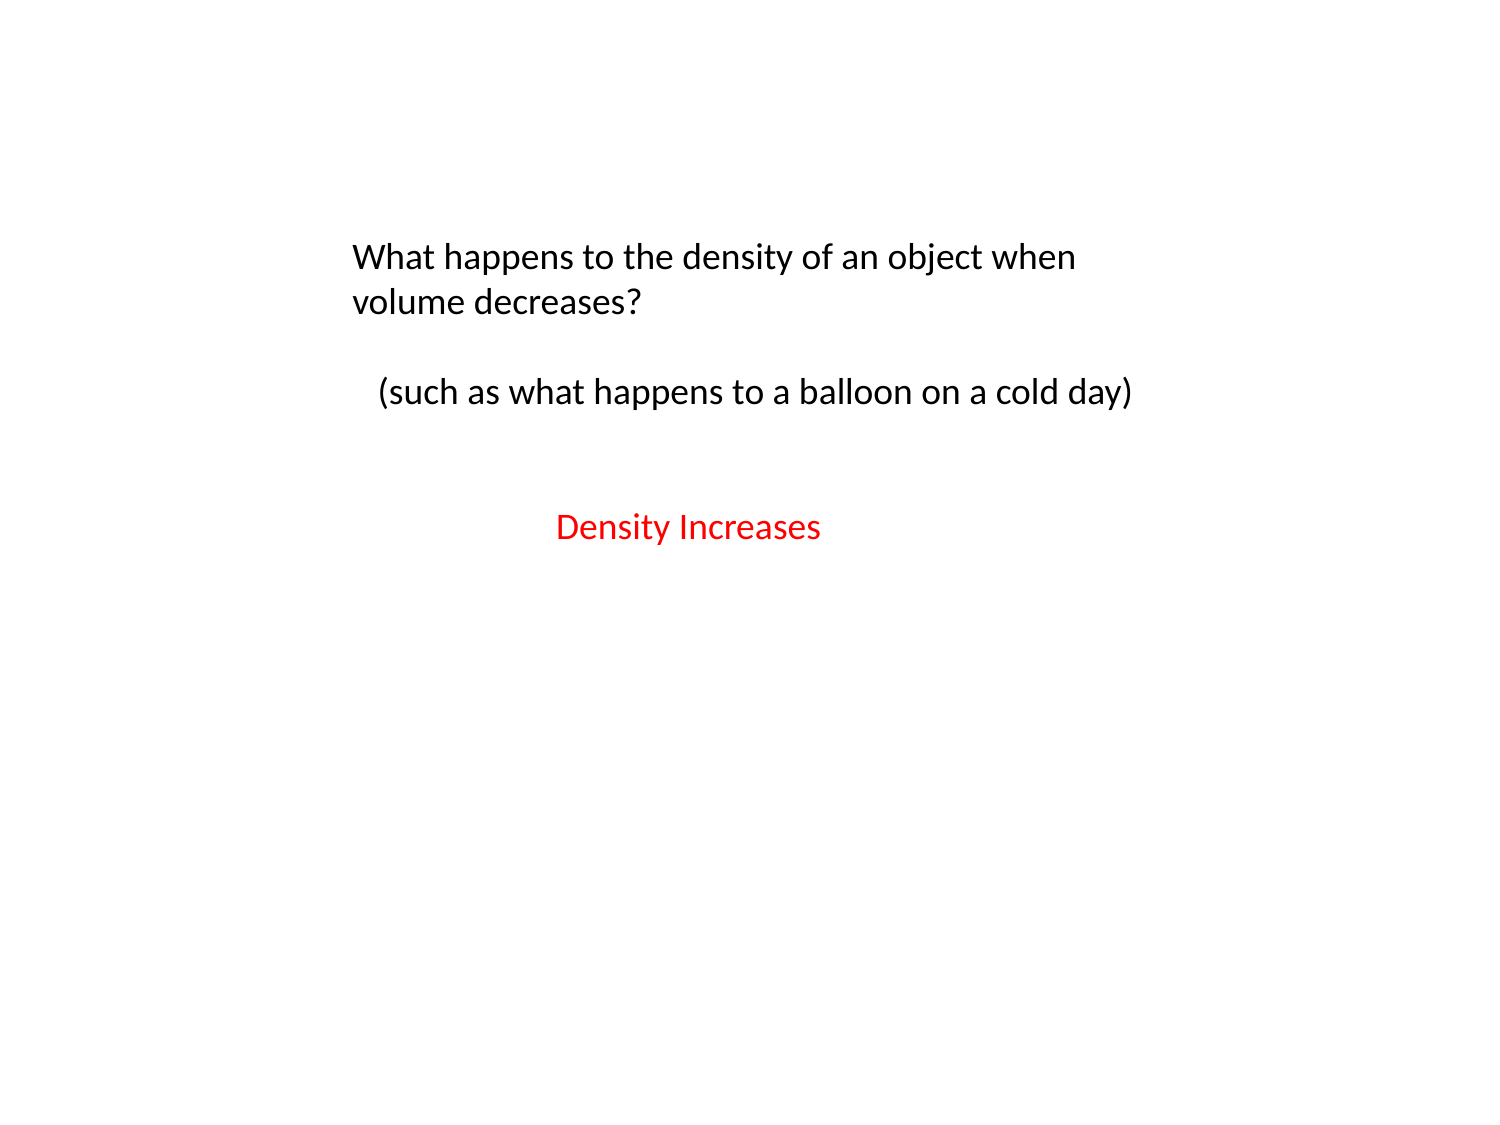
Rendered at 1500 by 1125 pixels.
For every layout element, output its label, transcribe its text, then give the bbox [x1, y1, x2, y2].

text_box What happens to the density of an object when volume decreases? (such as what happens to a balloon on a cold day) Density Increases [337, 224, 1175, 555]
